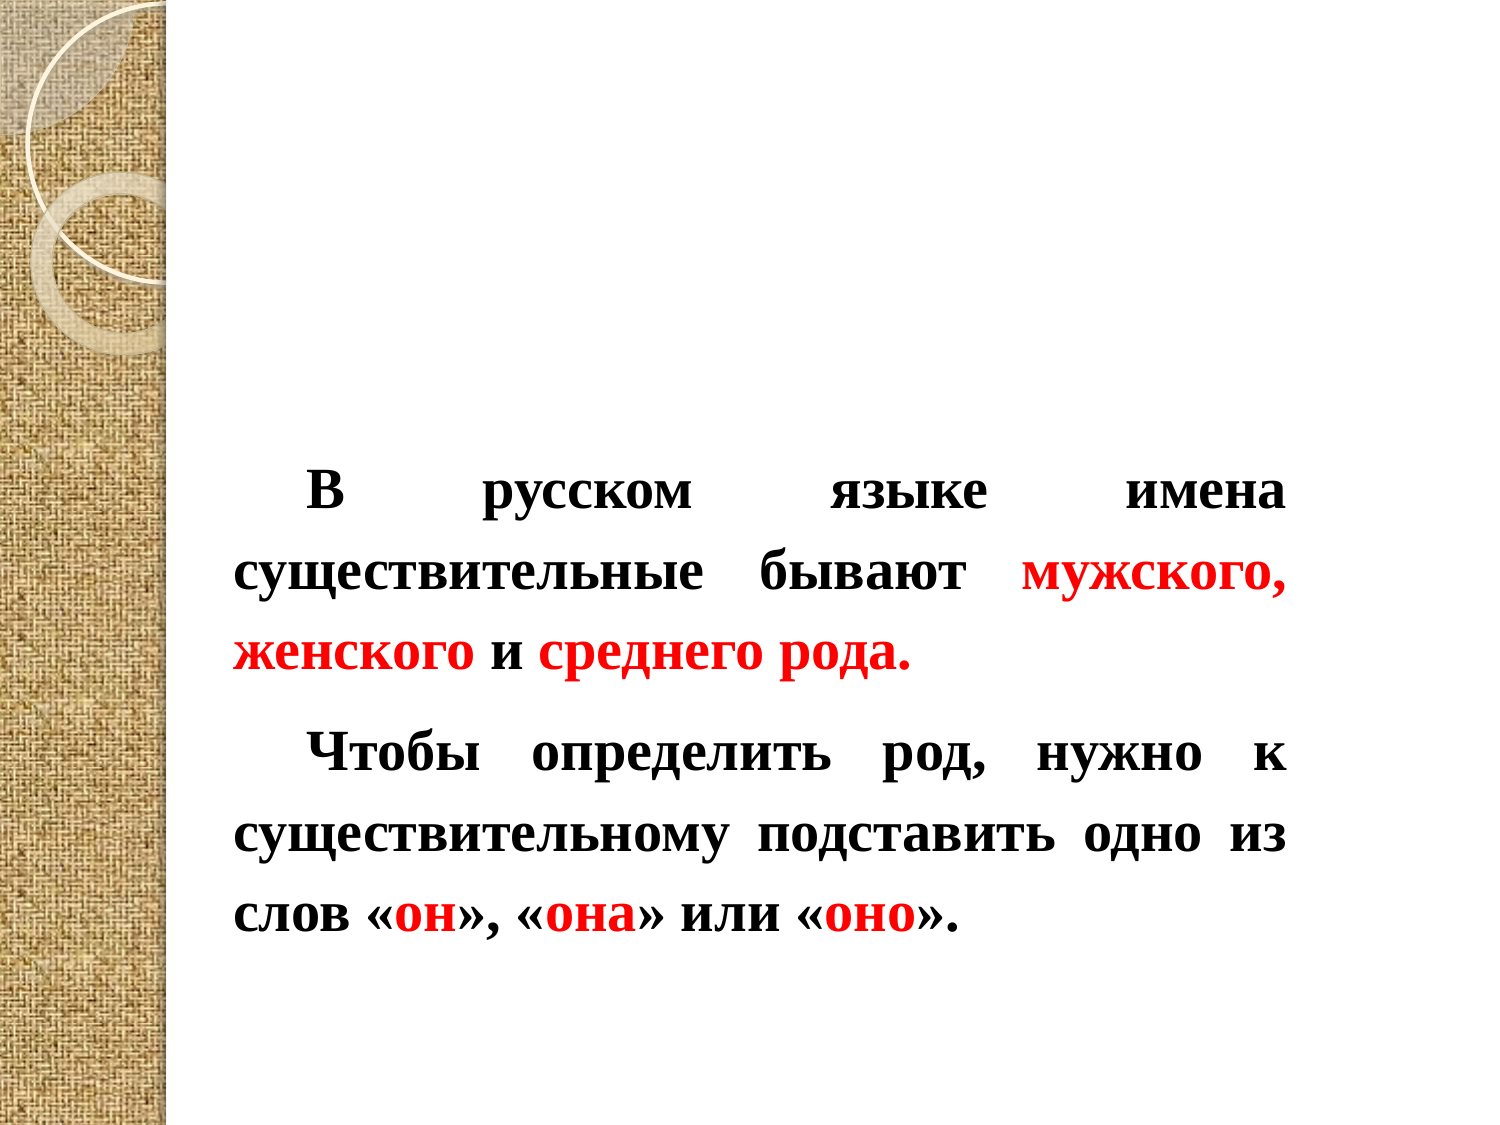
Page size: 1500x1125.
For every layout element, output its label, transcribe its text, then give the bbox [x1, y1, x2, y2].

picture [32, 13, 160, 207]
picture [62, 195, 160, 280]
picture [53, 241, 160, 332]
picture [0, 134, 166, 1125]
text_box В русском языке имена существительные бывают мужского, женского и среднего рода. Чтобы определить род, нужно к существительному подставить одно из слов «он», «она» или «оно». [218, 432, 1303, 951]
picture [136, 0, 164, 4]
